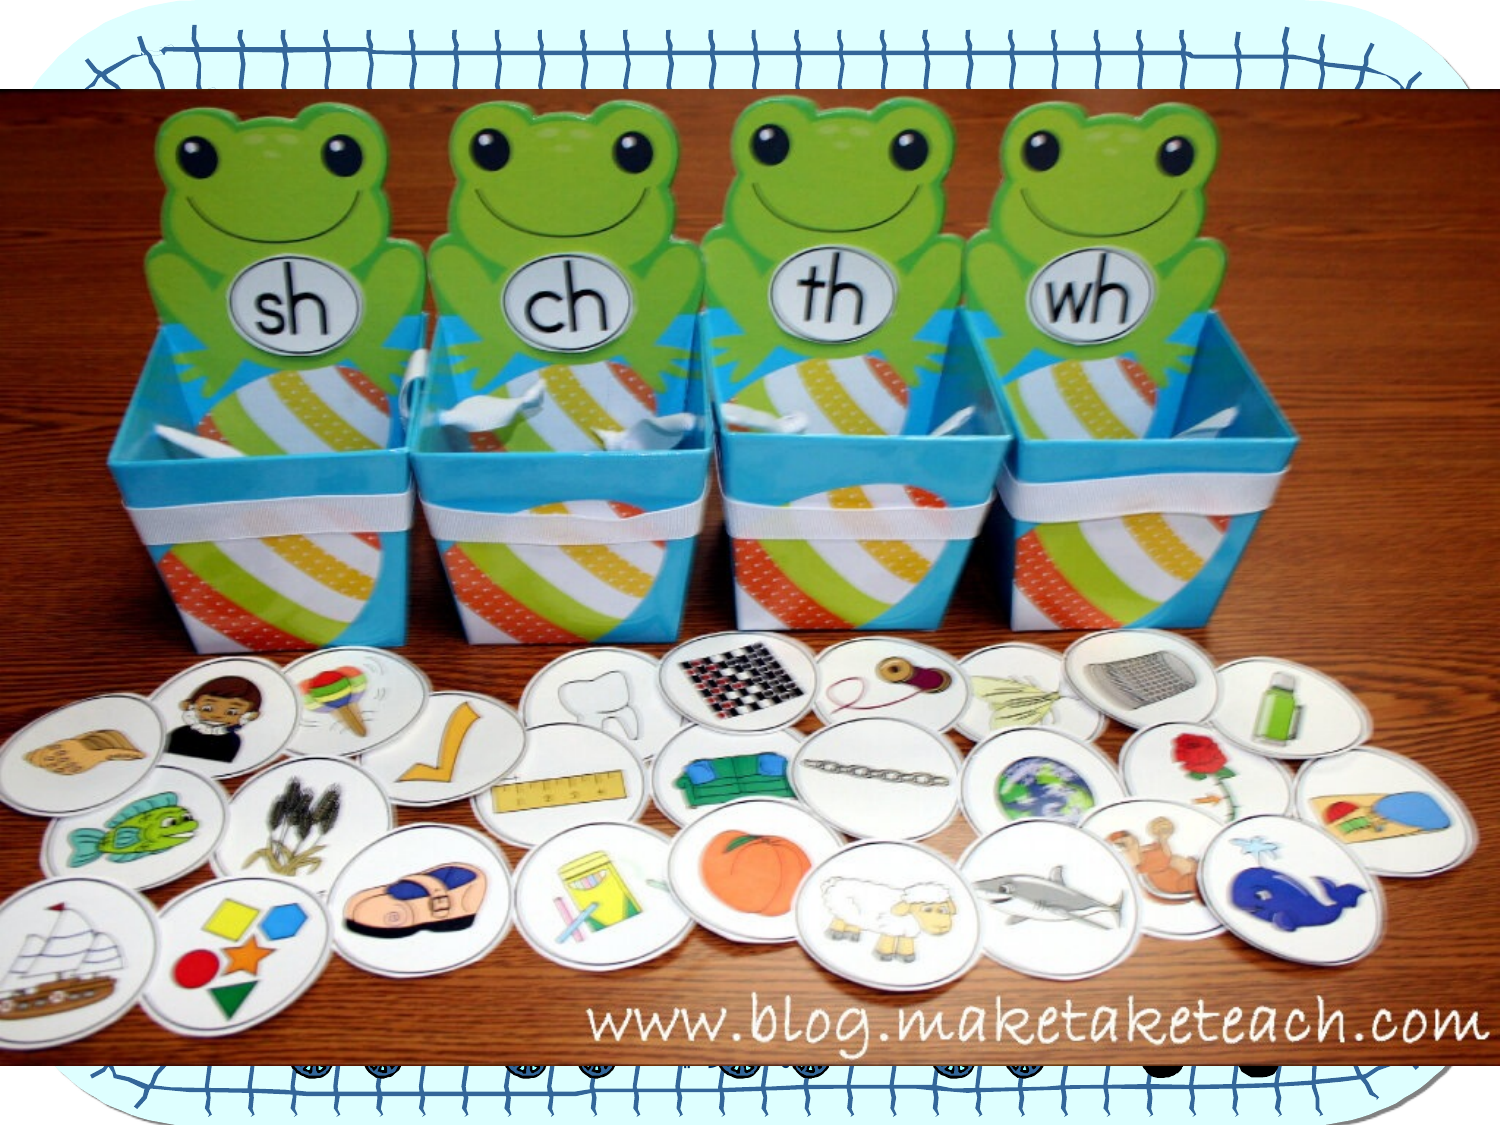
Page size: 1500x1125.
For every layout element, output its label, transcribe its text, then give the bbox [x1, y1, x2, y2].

footer أ.مها الحربي [512, 1073, 988, 1101]
slide_number 34 [1074, 1073, 1388, 1101]
picture [0, 89, 1500, 1066]
